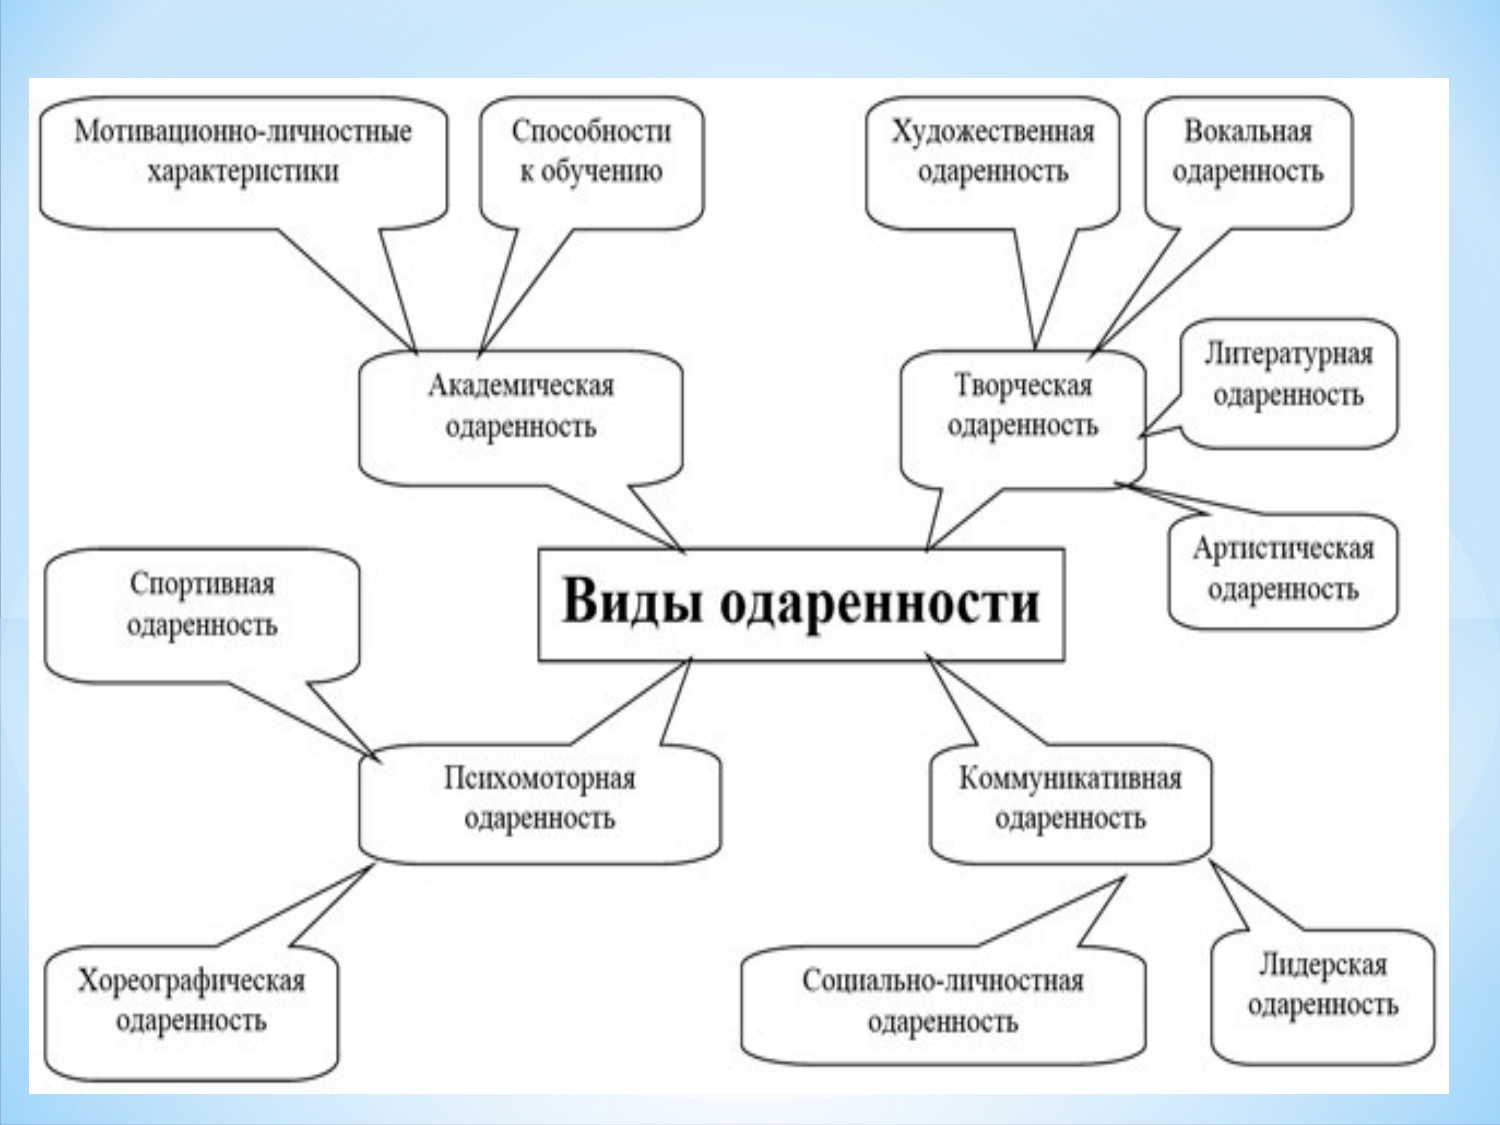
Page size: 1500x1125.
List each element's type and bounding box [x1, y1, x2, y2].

picture [29, 77, 1450, 1095]
